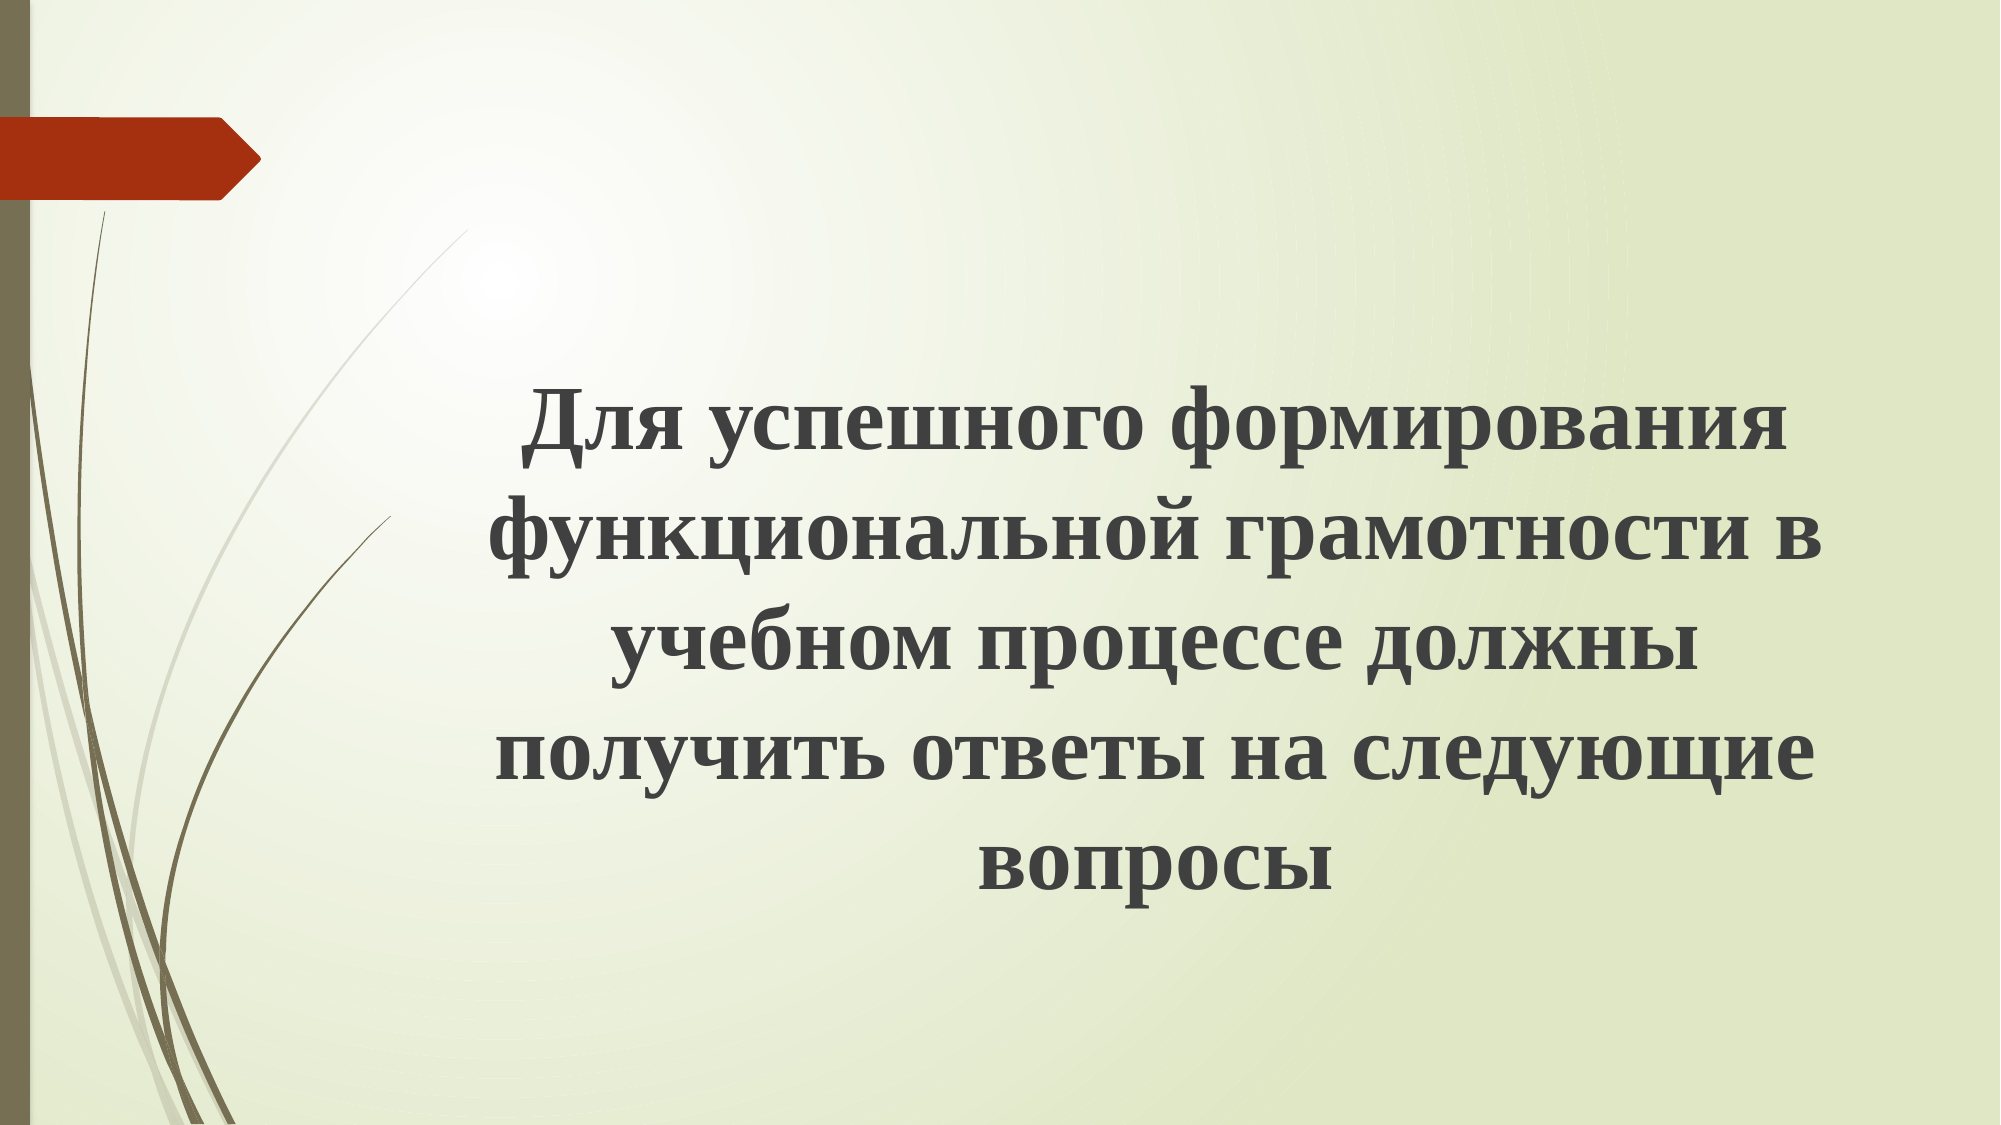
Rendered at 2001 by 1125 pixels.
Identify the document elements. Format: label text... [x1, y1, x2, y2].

list Для успешного формирования функциональной грамотности в учебном процессе должны получить ответы на следующие вопросы [424, 350, 1888, 970]
